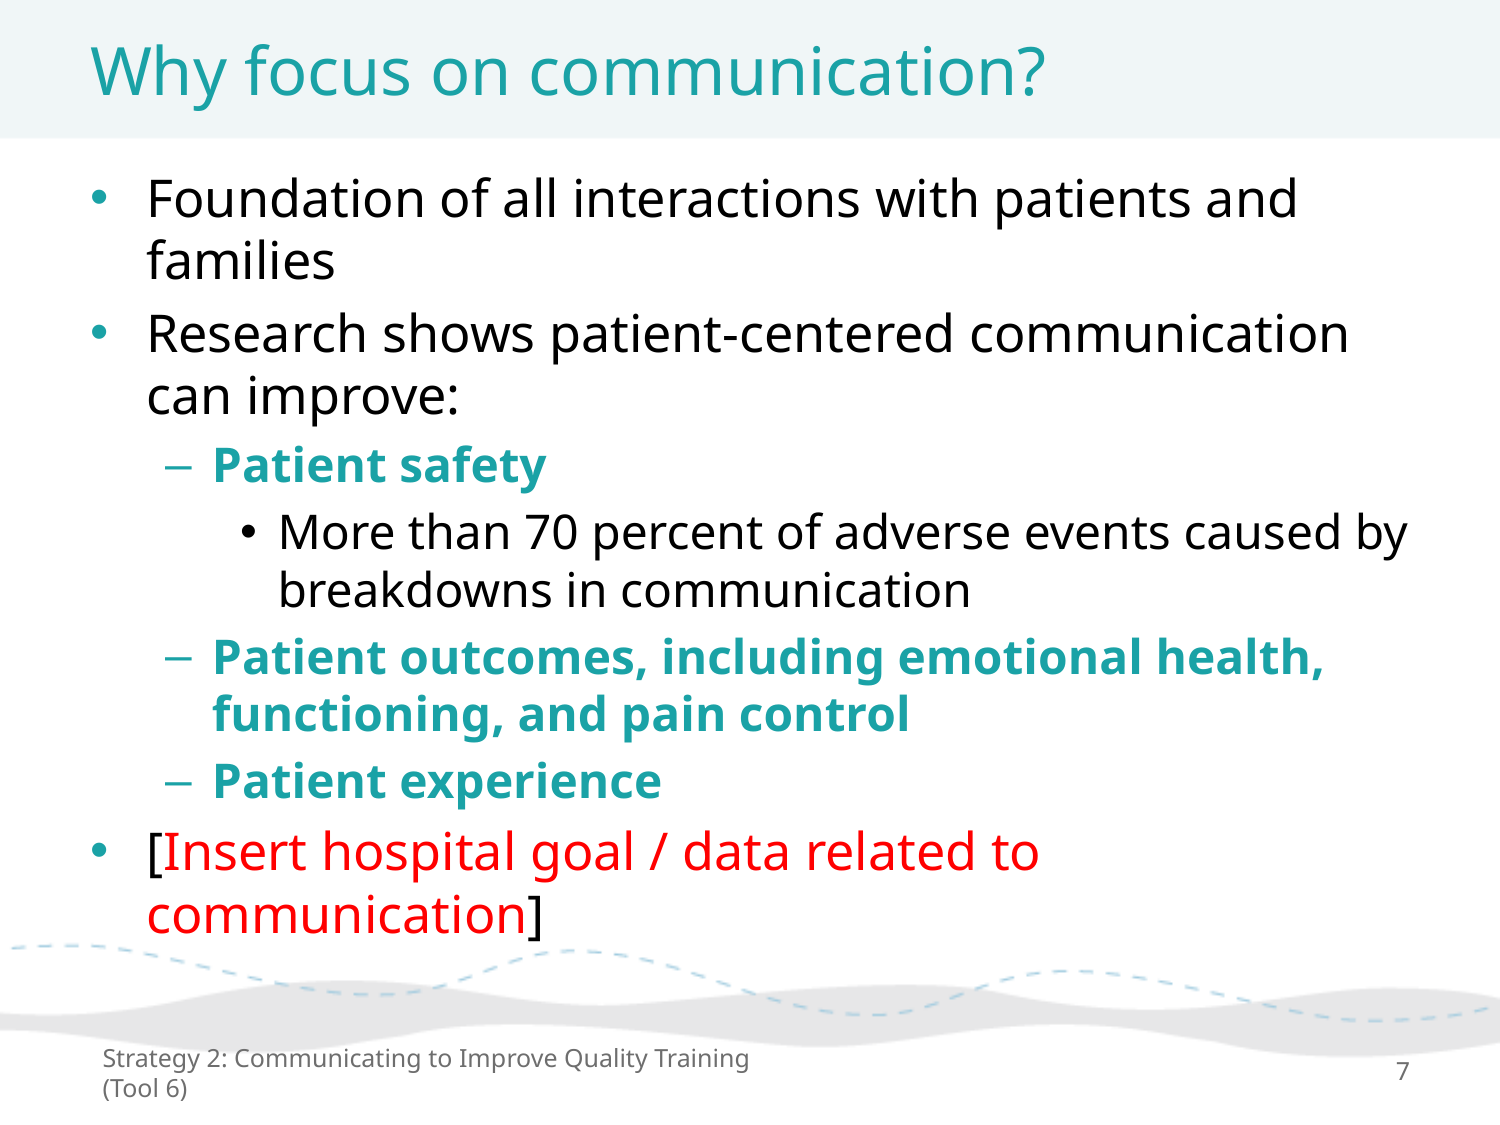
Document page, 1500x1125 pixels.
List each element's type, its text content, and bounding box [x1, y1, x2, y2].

title Why focus on communication? [75, 0, 1425, 138]
list Foundation of all interactions with patients and families Research shows patient-centered communication can improve: Patient safety More than 70 percent of adverse events caused by breakdowns in communication Patient outcomes, including emotional health, functioning, and pain control Patient experience [Insert hospital goal / data related to communication] [75, 157, 1425, 900]
picture [0, 0, 1500, 1125]
footer Strategy 2: Communicating to Improve Quality Training (Tool 6) [87, 1042, 825, 1103]
slide_number 7 [1074, 1042, 1425, 1103]
